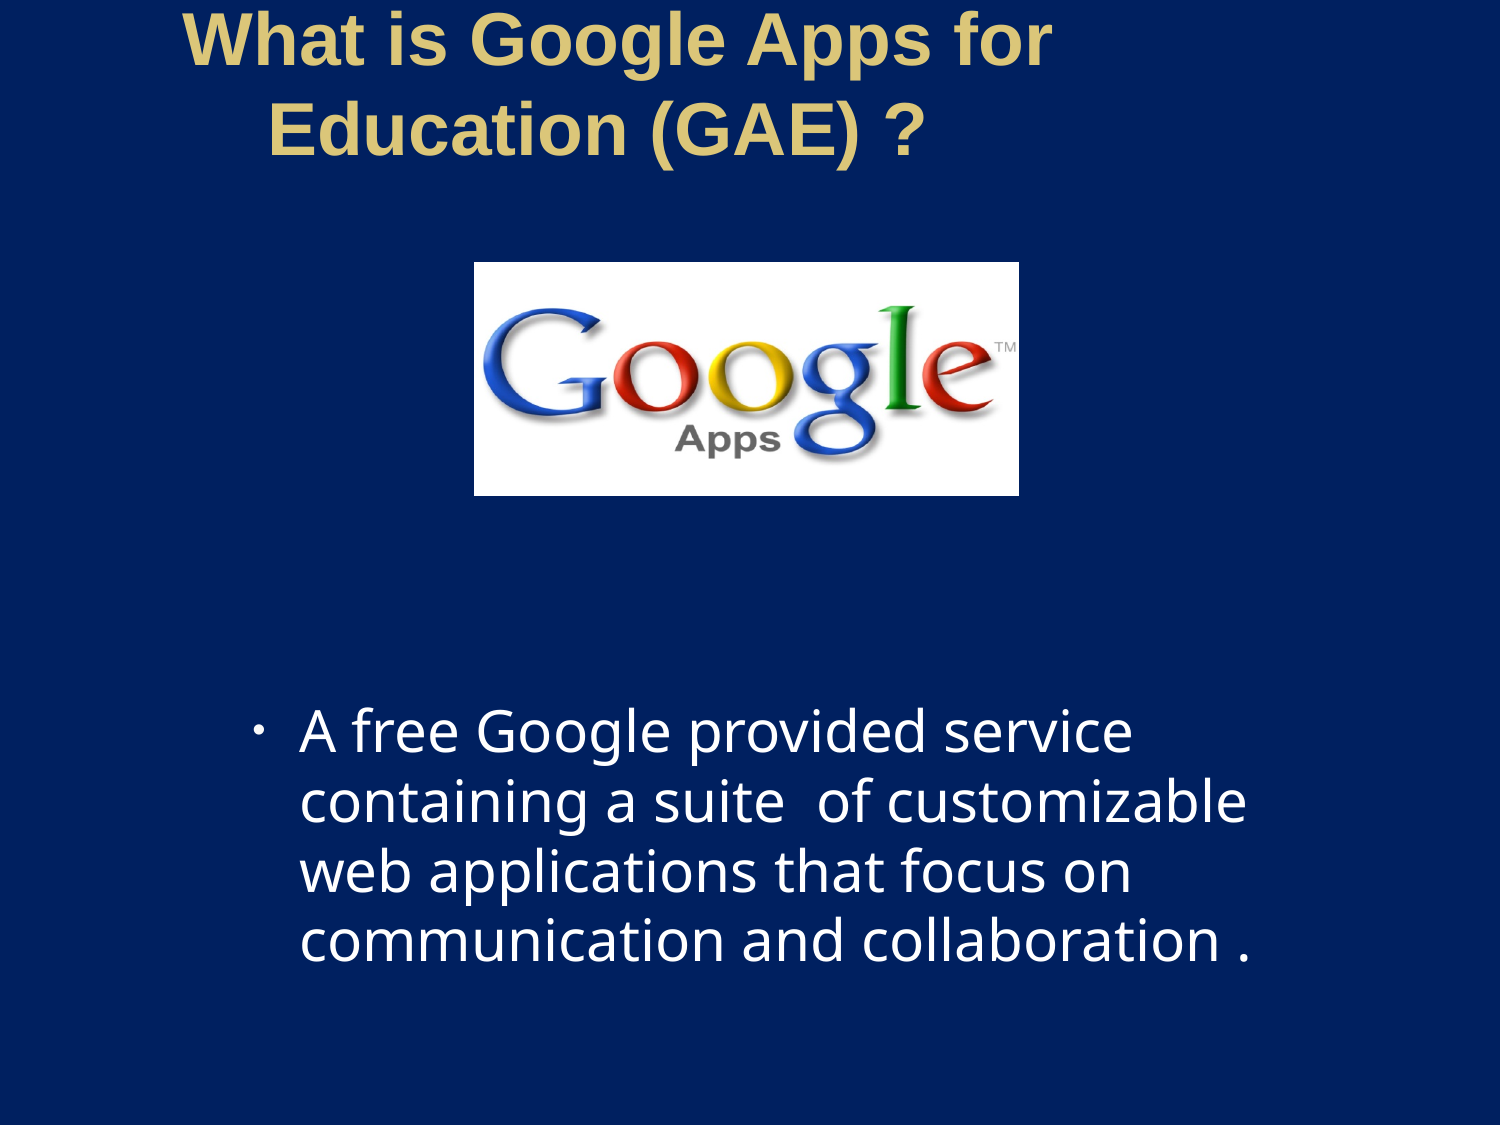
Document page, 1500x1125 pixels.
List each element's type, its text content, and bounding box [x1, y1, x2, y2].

list A free Google provided service containing a suite of customizable web applications that focus on communication and collaboration . [237, 624, 1363, 1125]
picture [474, 262, 1019, 497]
title What is Google Apps for Education (GAE) ? [37, 50, 1200, 350]
